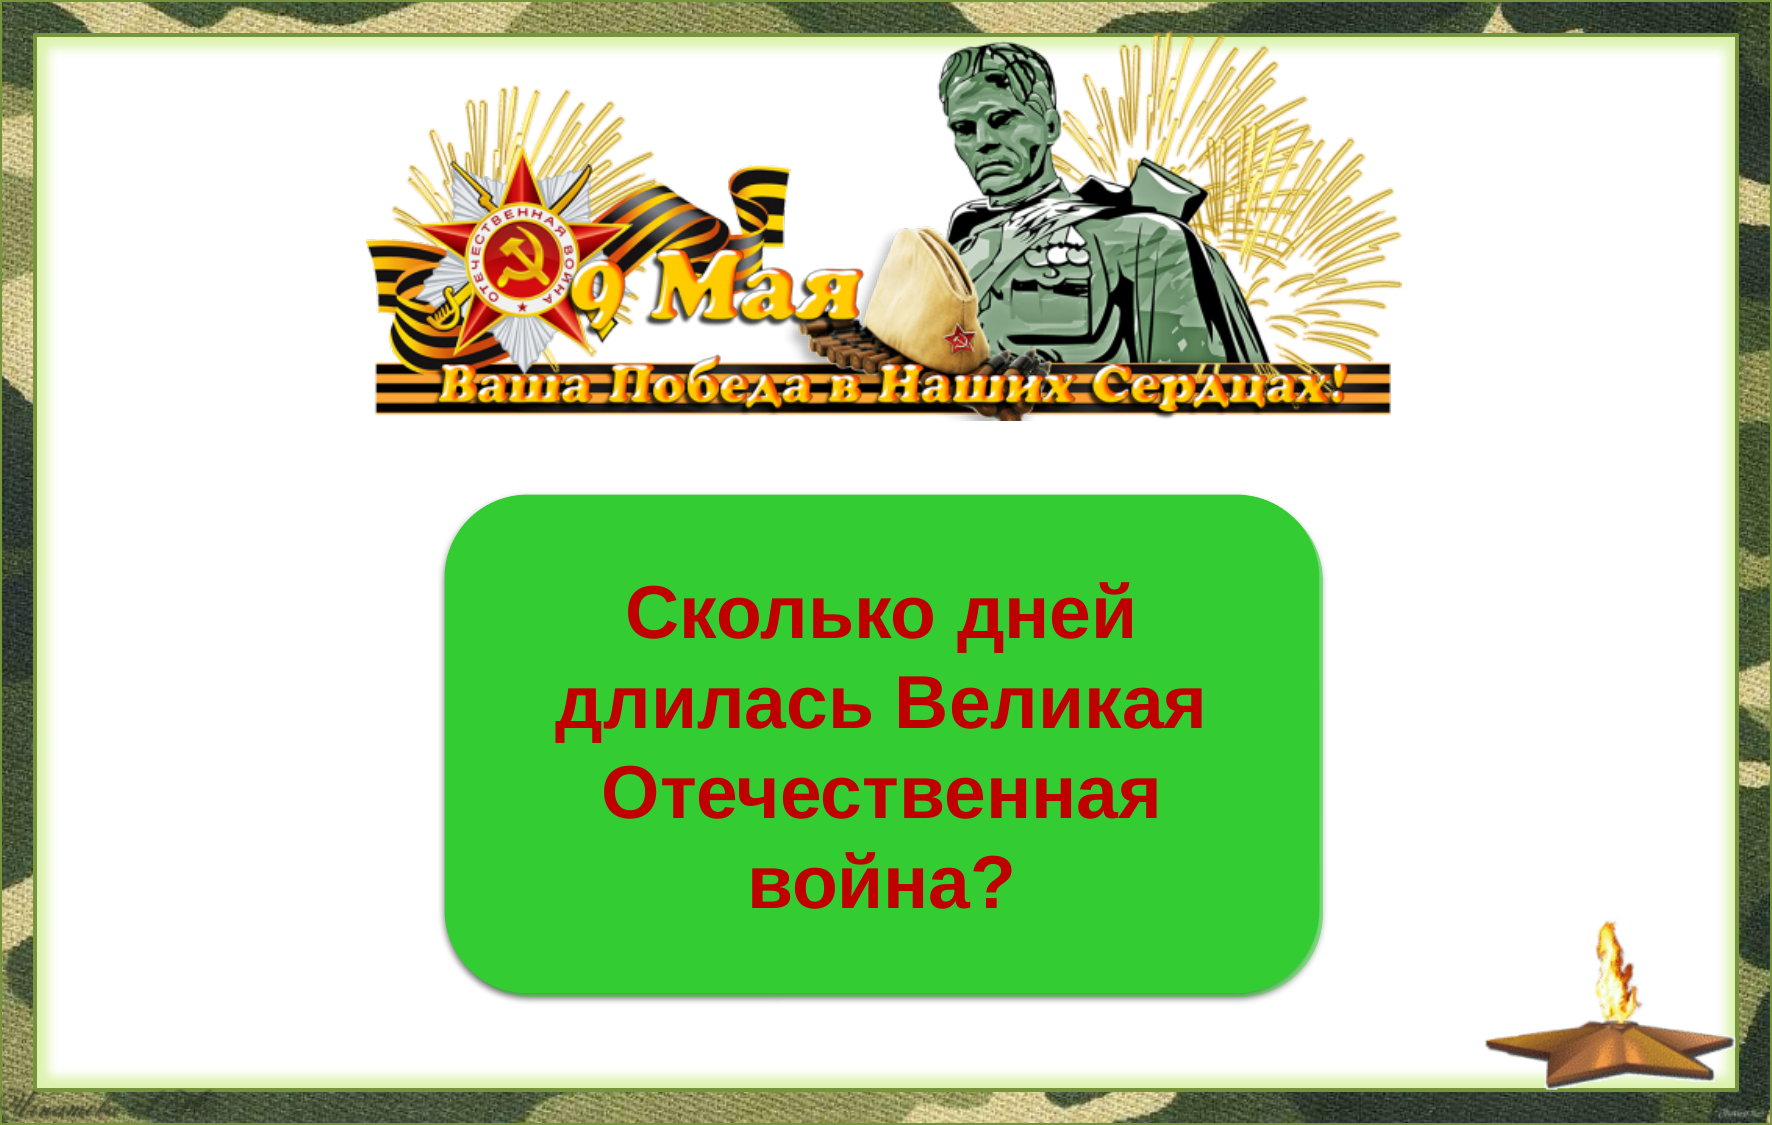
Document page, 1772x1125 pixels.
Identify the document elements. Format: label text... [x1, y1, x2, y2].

text_box Сколько дней длилась Великая Отечественная война? [446, 494, 1291, 561]
text_box [446, 498, 1325, 1002]
picture [2, 2, 1770, 1123]
